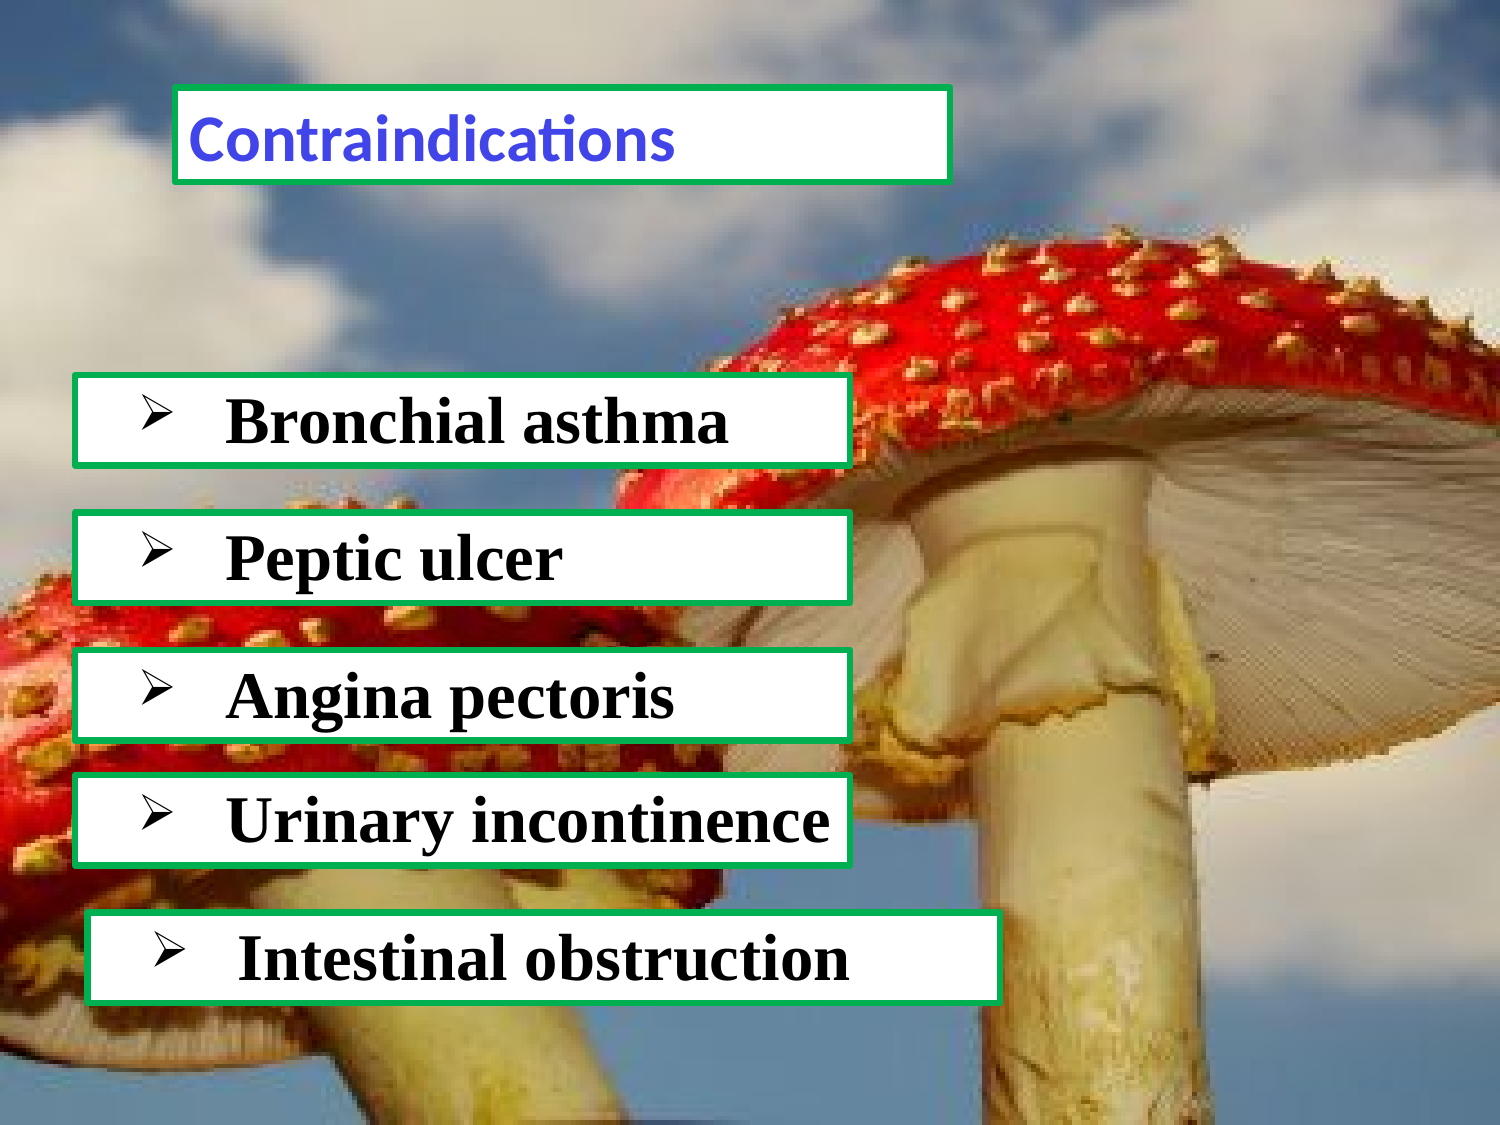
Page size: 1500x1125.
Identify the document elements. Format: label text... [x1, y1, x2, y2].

picture [0, 0, 1500, 1125]
text_box Urinary incontinence [75, 774, 850, 866]
text_box Peptic ulcer [75, 512, 850, 604]
text_box Intestinal obstruction [87, 912, 1000, 1004]
text_box Angina pectoris [75, 649, 850, 741]
text_box Bronchial asthma [75, 374, 850, 466]
text_box Contraindications [174, 87, 950, 183]
